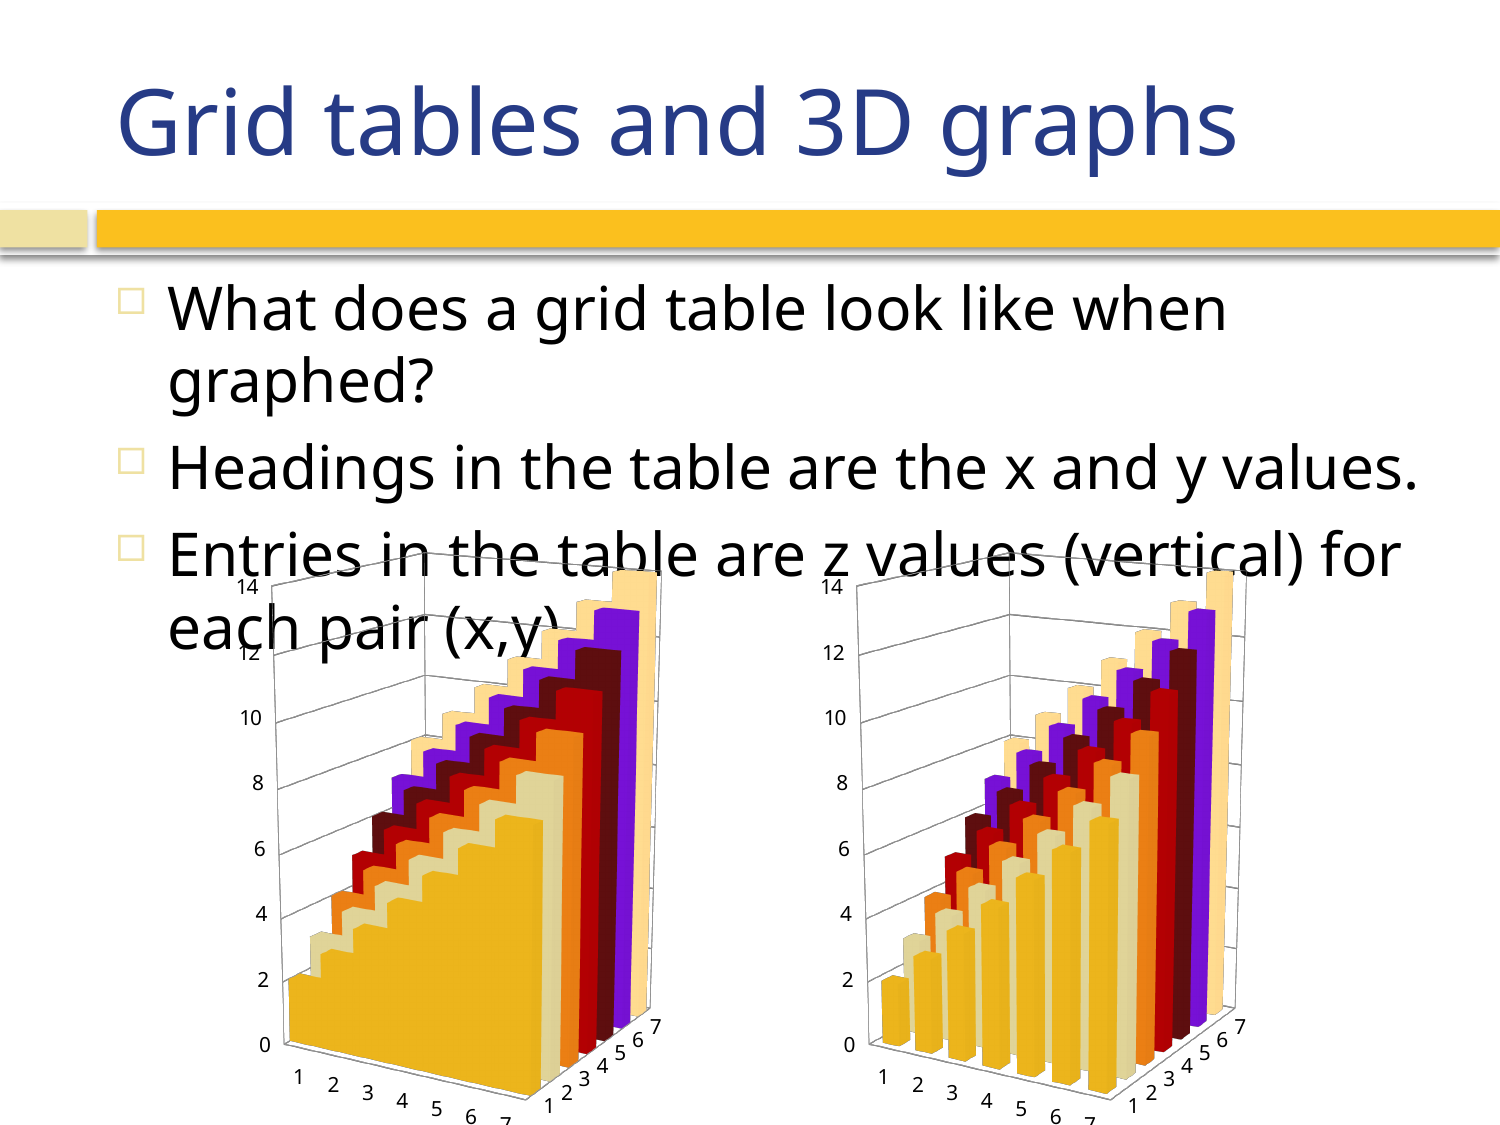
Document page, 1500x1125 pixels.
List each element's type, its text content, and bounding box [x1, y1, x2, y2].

chart [226, 529, 671, 1125]
chart [810, 529, 1256, 1125]
list What does a grid table look like when graphed? Headings in the table are the x and y values. Entries in the table are z values (vertical) for each pair (x,y) [100, 262, 1438, 1000]
title Grid tables and 3D graphs [100, 37, 1438, 200]
